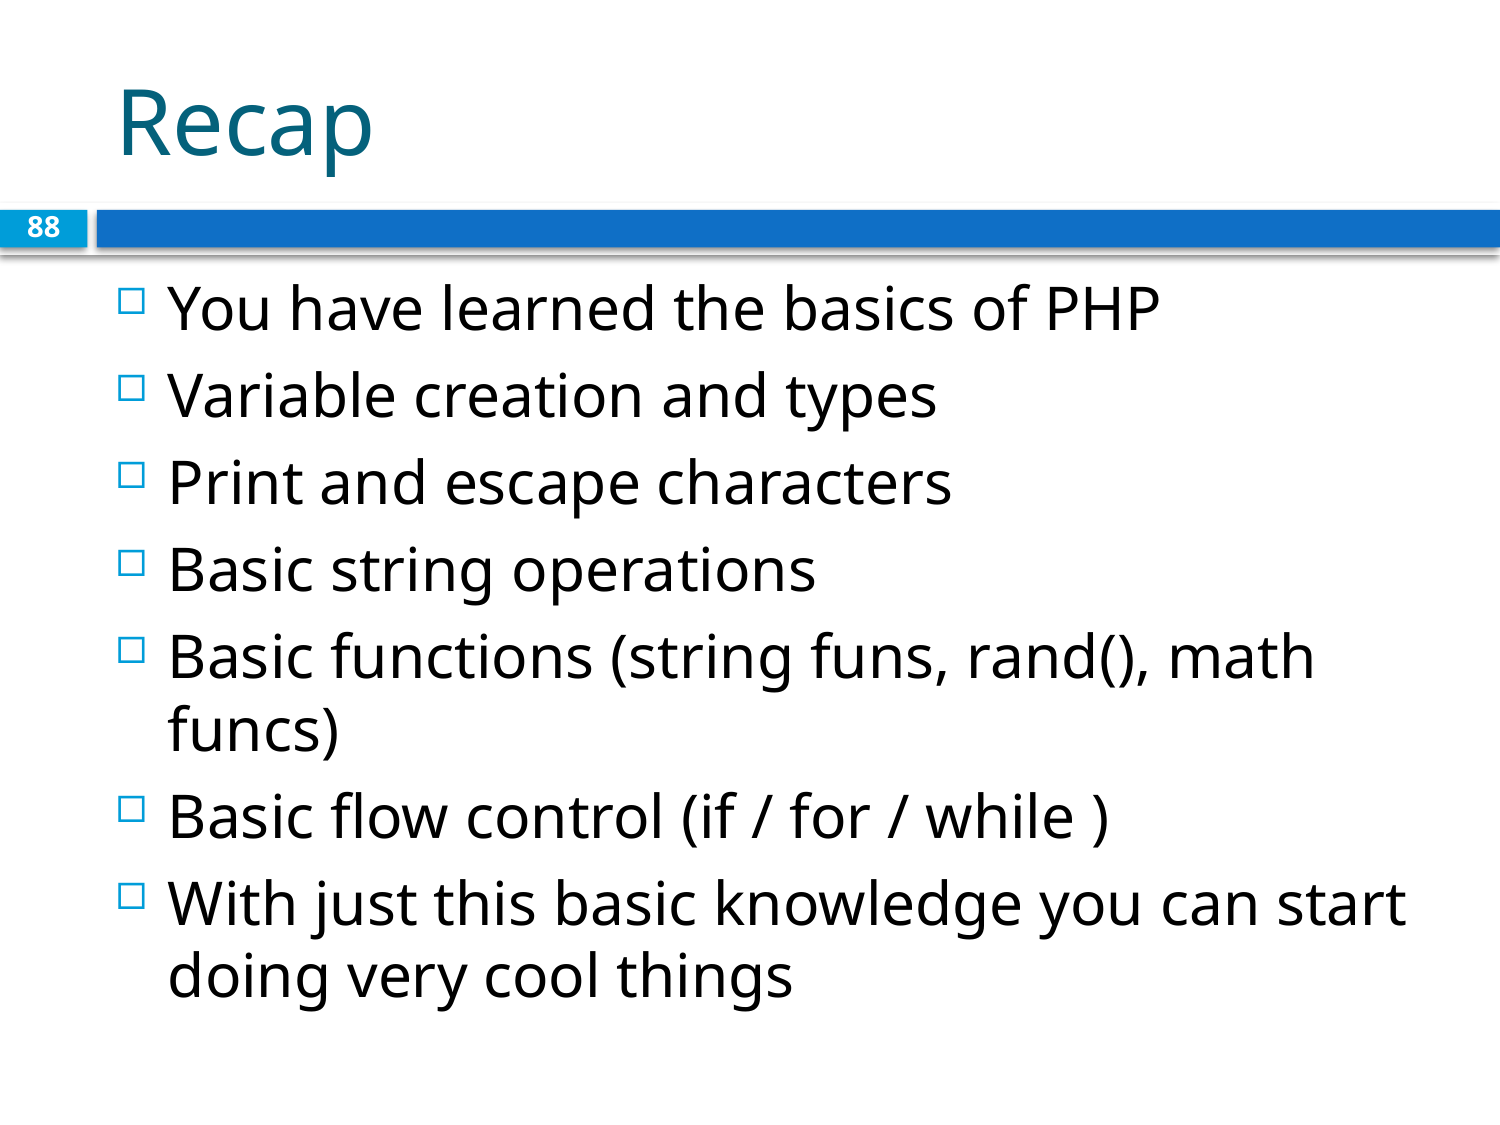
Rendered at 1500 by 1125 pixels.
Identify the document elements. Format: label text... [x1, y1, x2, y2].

list You have learned the basics of PHP Variable creation and types Print and escape characters Basic string operations Basic functions (string funs, rand(), math funcs) Basic flow control (if / for / while ) With just this basic knowledge you can start doing very cool things [100, 262, 1439, 1001]
slide_number 88 [0, 208, 88, 249]
title Recap [100, 37, 1439, 201]
